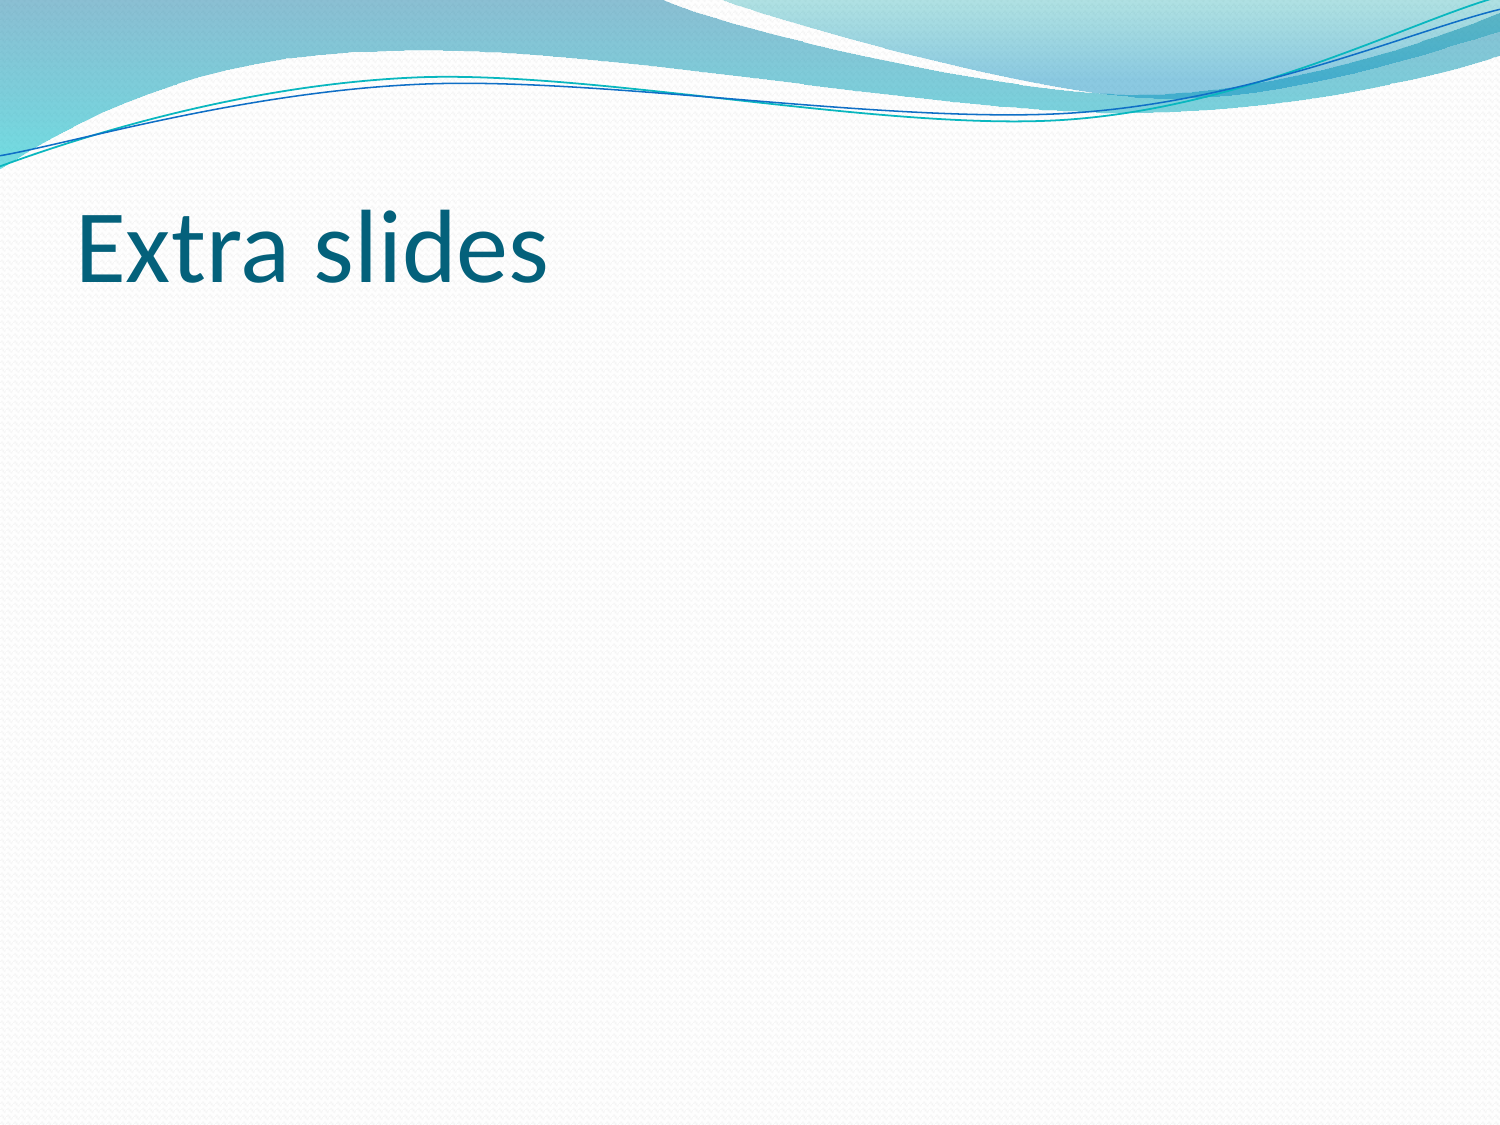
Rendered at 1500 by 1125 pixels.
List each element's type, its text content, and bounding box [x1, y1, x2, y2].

title Extra slides [75, 115, 1425, 303]
